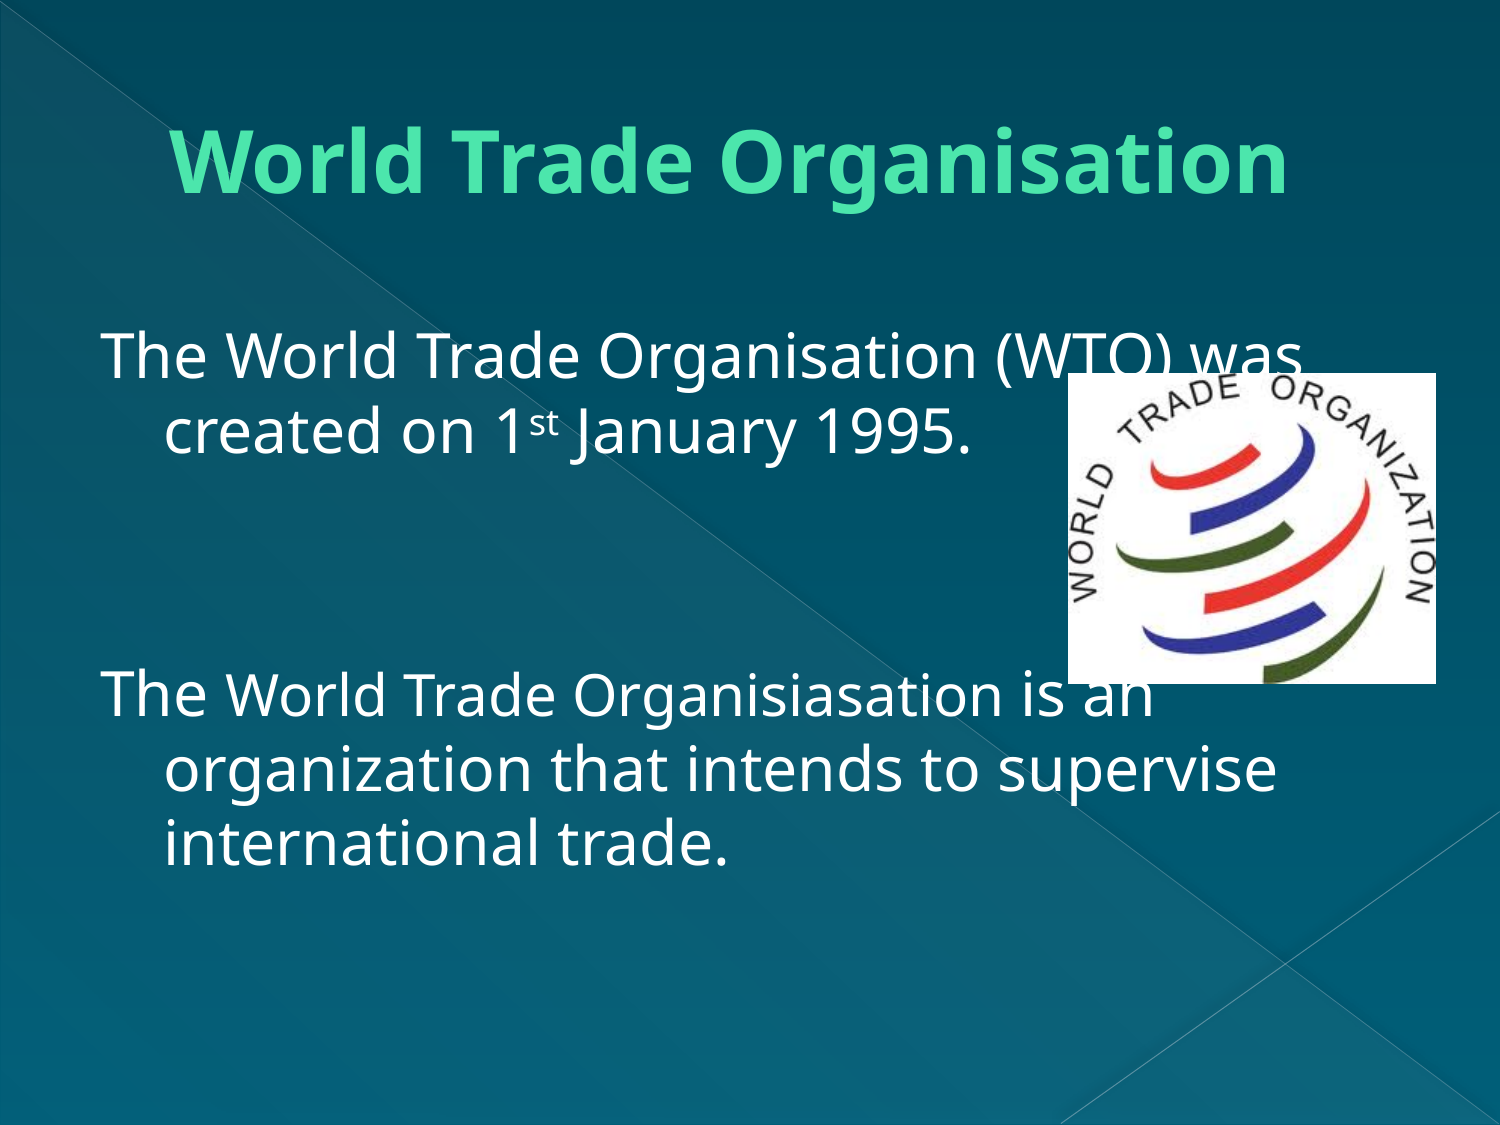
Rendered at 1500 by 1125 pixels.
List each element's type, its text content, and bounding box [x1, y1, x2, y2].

picture [1069, 373, 1435, 685]
title World Trade Organisation [75, 43, 1425, 274]
list The World Trade Organisation (WTO) was created on 1st January 1995. The World Trade Organisiasation is an organization that intends to supervise international trade. [75, 308, 1425, 1059]
